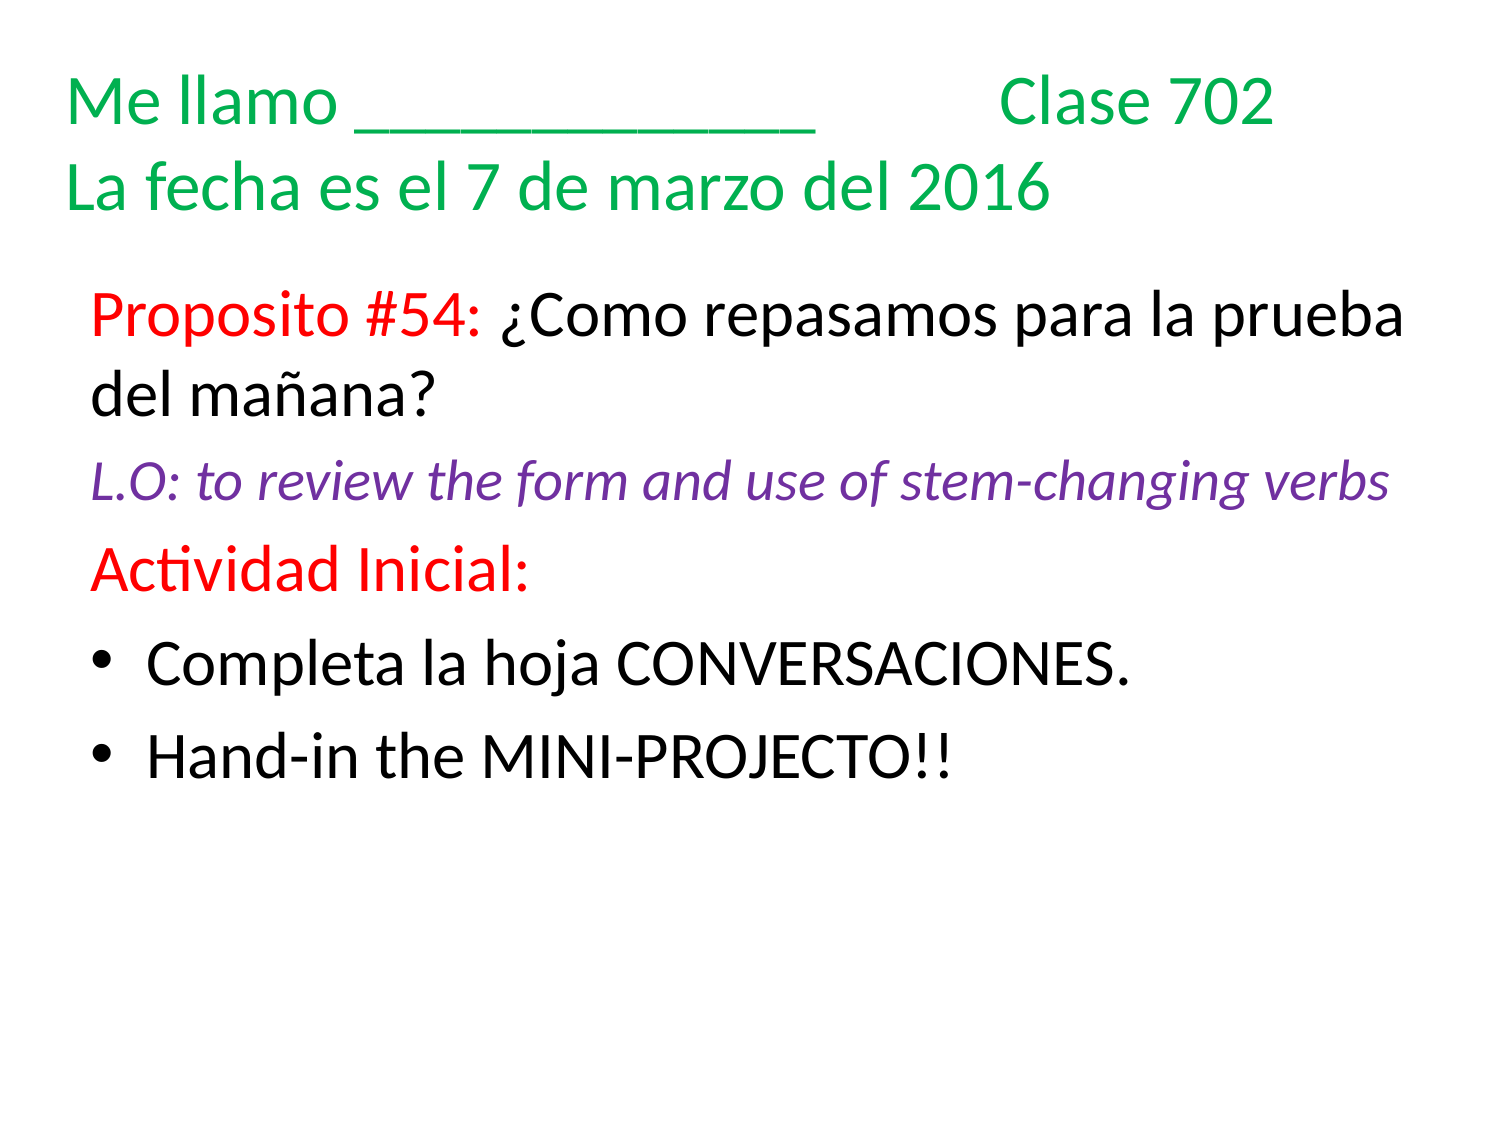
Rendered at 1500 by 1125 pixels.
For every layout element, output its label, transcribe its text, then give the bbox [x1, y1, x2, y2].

title Me llamo _____________ Clase 702 La fecha es el 7 de marzo del 2016 [50, 45, 1450, 233]
list Proposito #54: ¿Como repasamos para la prueba del mañana? L.O: to review the form and use of stem-changing verbs Actividad Inicial: Completa la hoja CONVERSACIONES. Hand-in the MINI-PROJECTO!! [75, 262, 1425, 1005]
